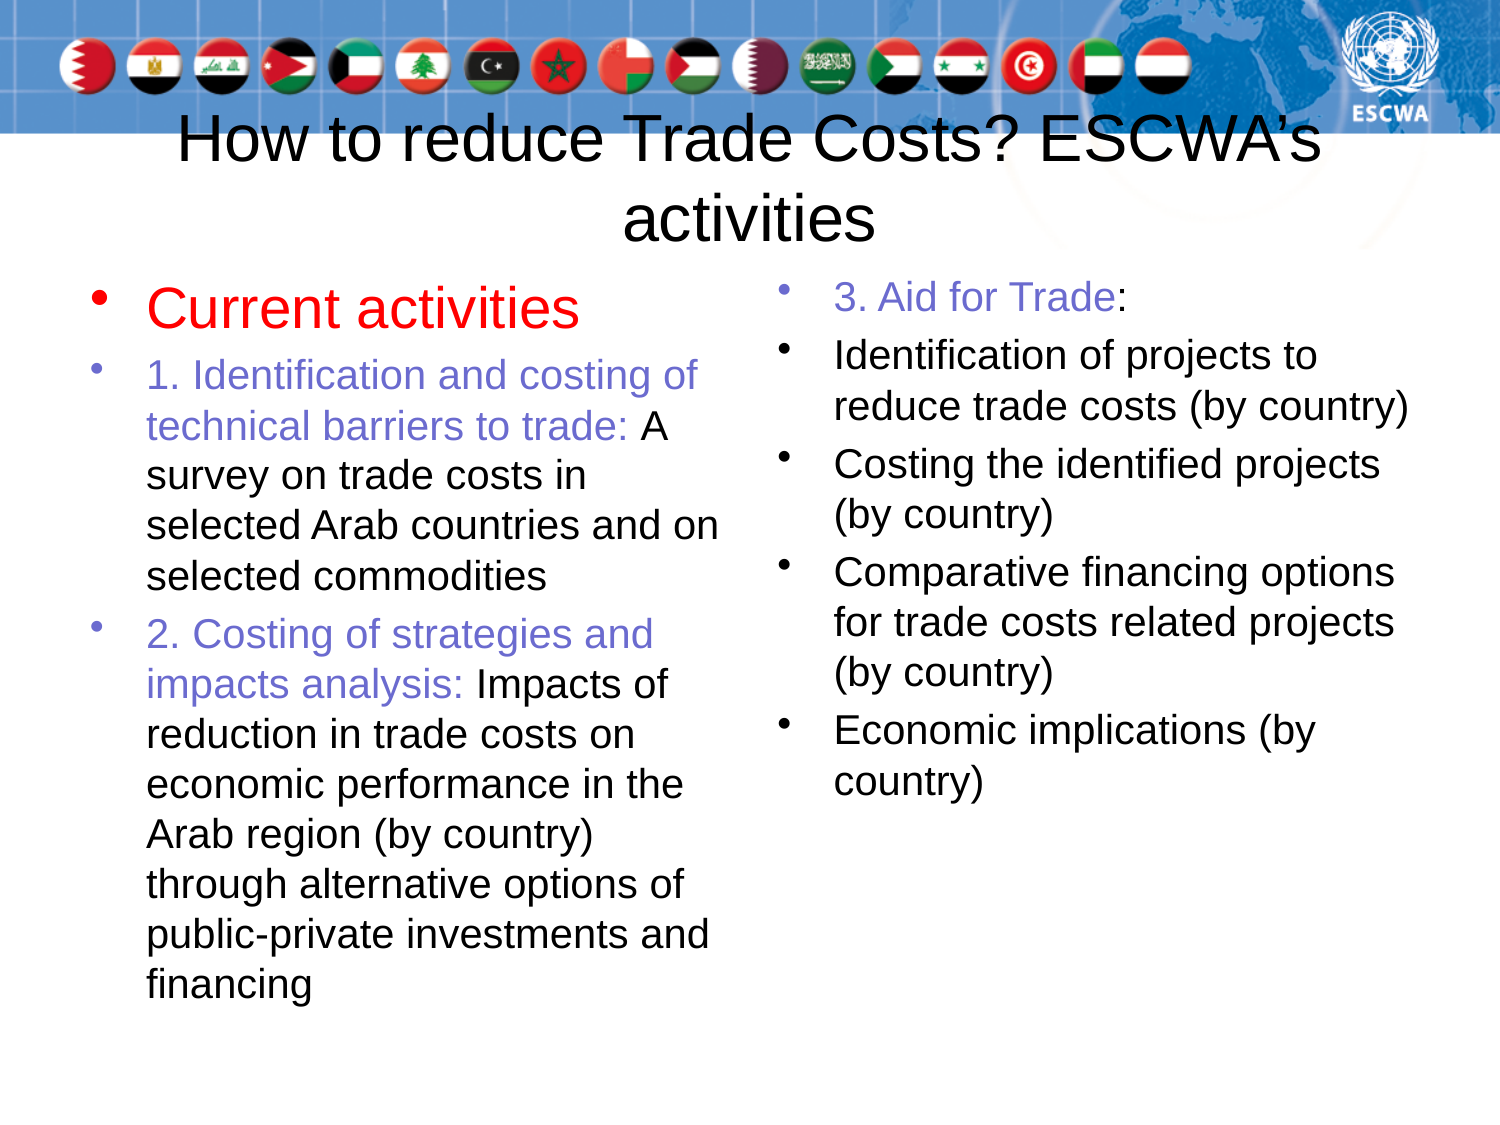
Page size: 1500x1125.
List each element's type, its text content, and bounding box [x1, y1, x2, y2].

picture [0, 0, 1500, 1125]
list Current activities 1. Identification and costing of technical barriers to trade: A survey on trade costs in selected Arab countries and on selected commodities 2. Costing of strategies and impacts analysis: Impacts of reduction in trade costs on economic performance in the Arab region (by country) through alternative options of public-private investments and financing [75, 262, 738, 1005]
list 3. Aid for Trade: Identification of projects to reduce trade costs (by country) Costing the identified projects (by country) Comparative financing options for trade costs related projects (by country) Economic implications (by country) [762, 262, 1425, 1005]
title How to reduce Trade Costs? ESCWA’s activities [75, 87, 1425, 233]
